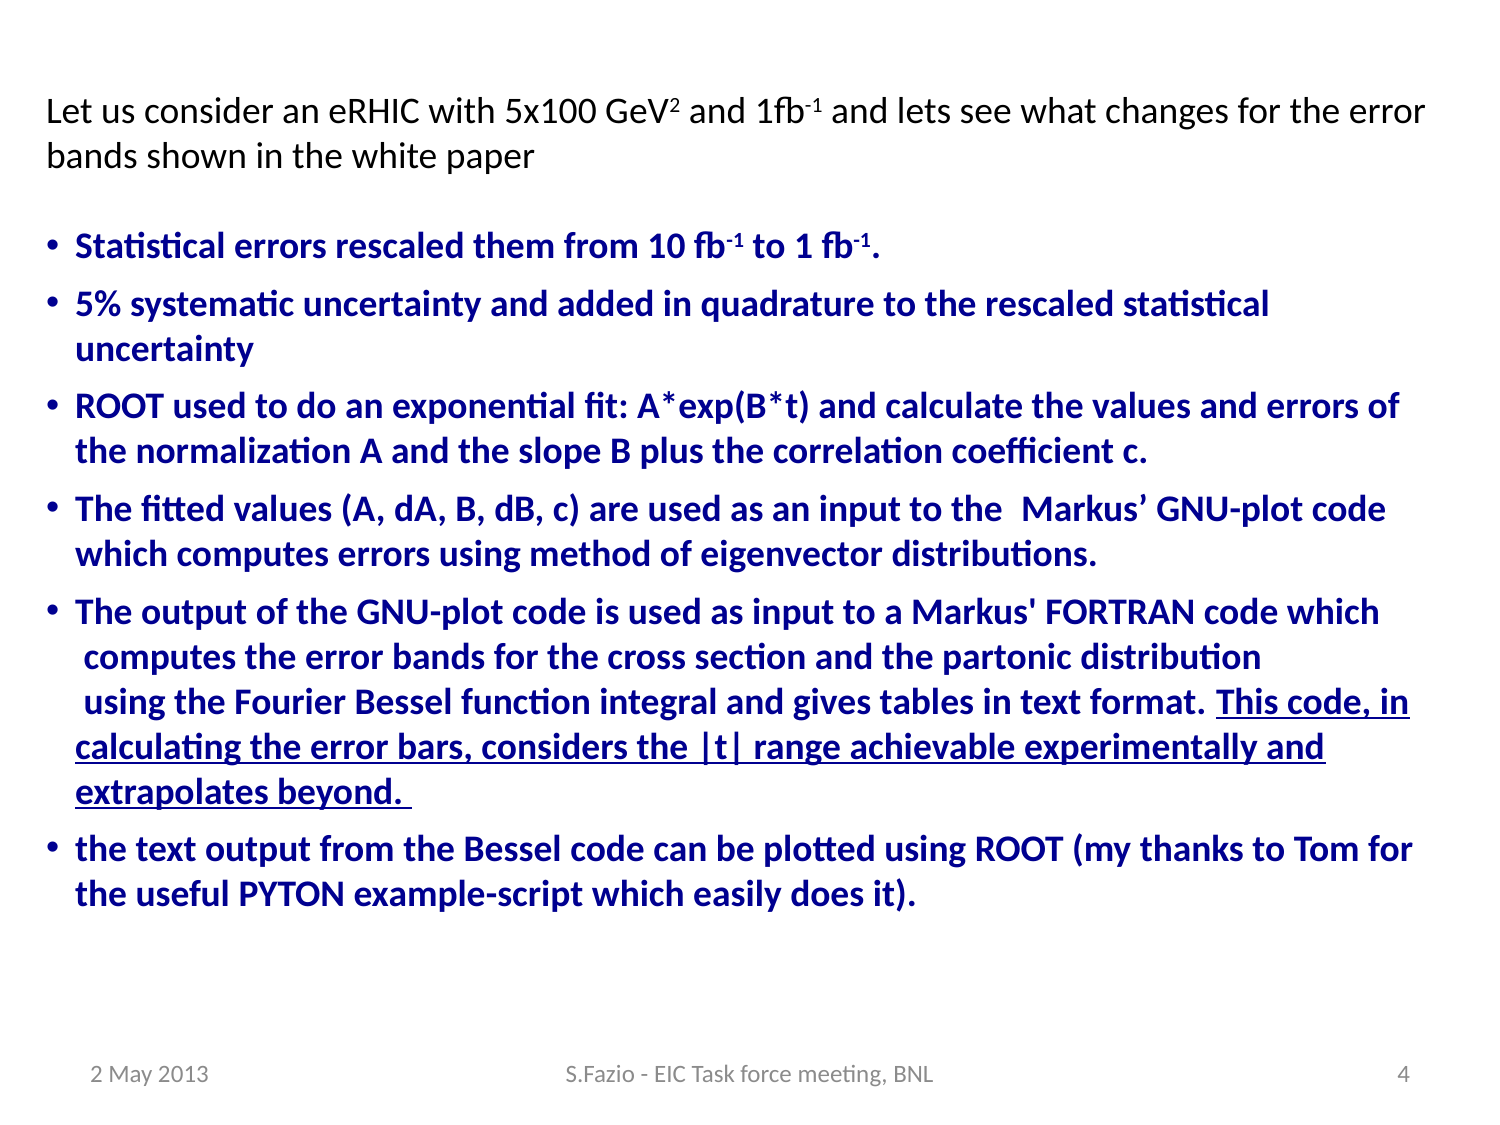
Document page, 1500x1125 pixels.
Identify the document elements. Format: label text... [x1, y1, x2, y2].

footer S.Fazio - EIC Task force meeting, BNL [512, 1042, 988, 1103]
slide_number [75, 1042, 425, 1103]
slide_number 4 [1074, 1042, 1425, 1103]
text_box Let us consider an eRHIC with 5x100 GeV2 and 1fb-1 and lets see what changes for the error bands shown in the white paper Statistical errors rescaled them from 10 fb-1 to 1 fb-1. 5% systematic uncertainty and added in quadrature to the rescaled statistical uncertainty ROOT used to do an exponential fit: A*exp(B*t) and calculate the values and errors of the normalization A and the slope B plus the correlation coefficient c. The fitted values (A, dA, B, dB, c) are used as an input to the Markus’ GNU-plot code which computes errors using method of eigenvector distributions. The output of the GNU-plot code is used as input to a Markus' FORTRAN code which computes the error bands for the cross section and the partonic distribution using the Fourier Bessel function integral and gives tables in text format. This code, in calculating the error bars, considers the |t| range achievable experimentally and extrapolates beyond. the text output from the Bessel code can be plotted using ROOT (my thanks to Tom for the useful PYTON example-script which easily does it). [31, 79, 1473, 922]
